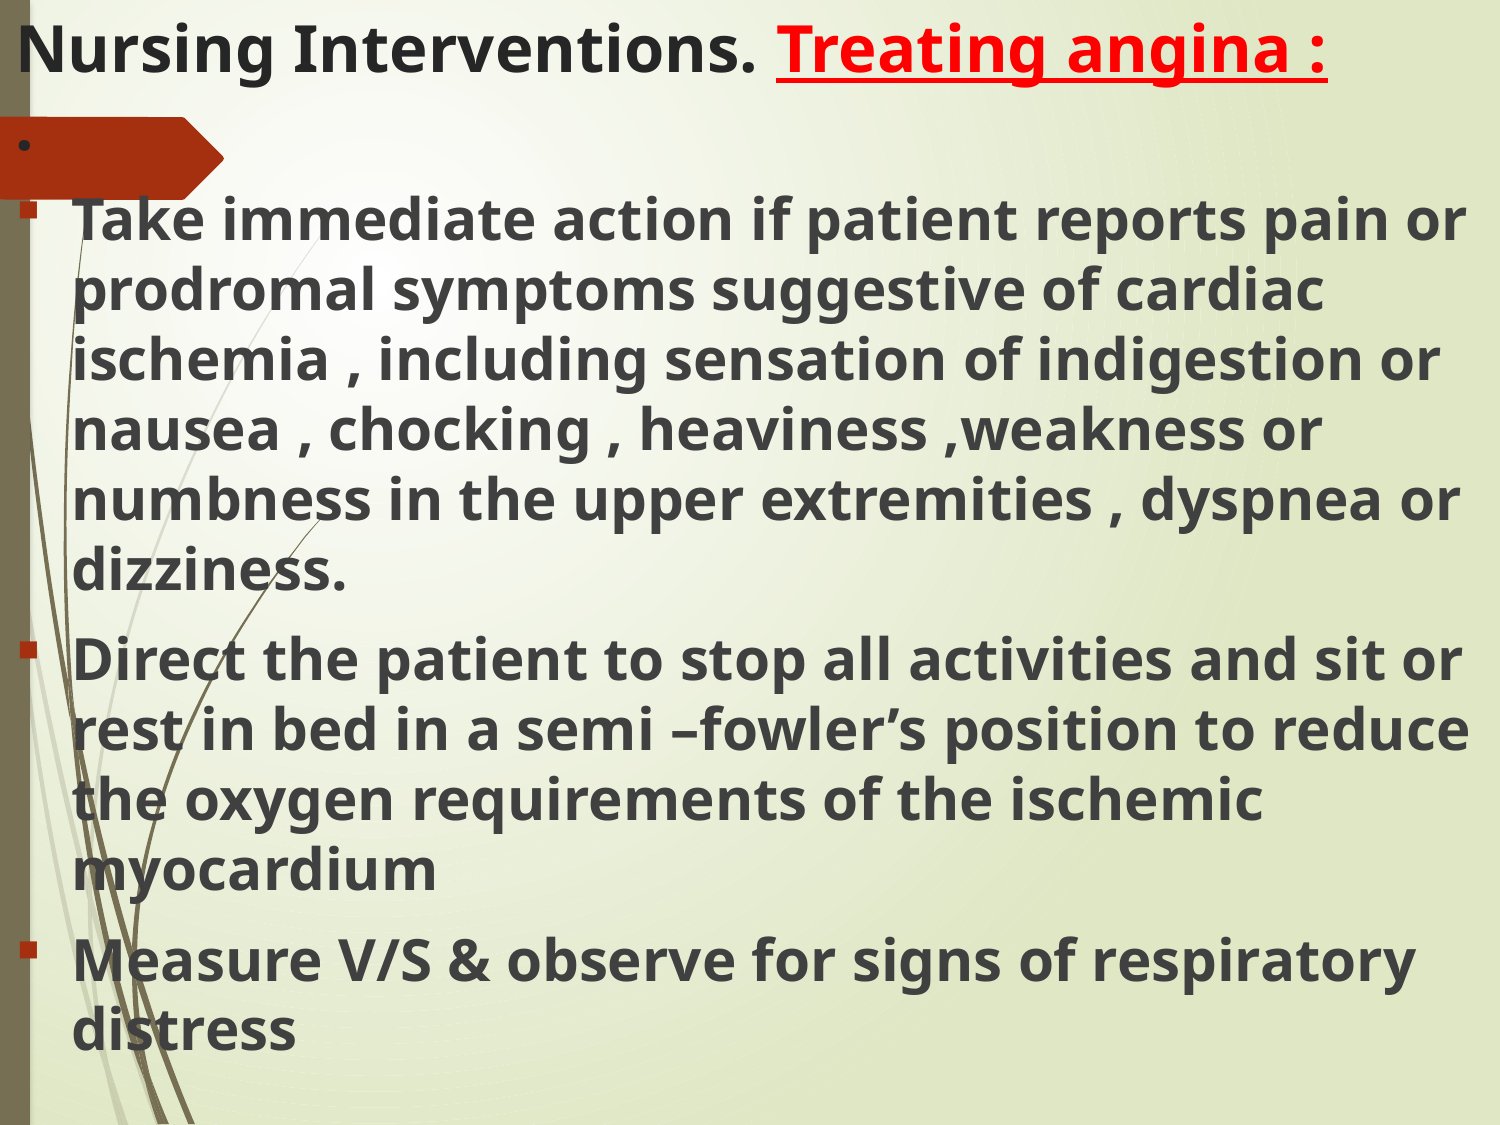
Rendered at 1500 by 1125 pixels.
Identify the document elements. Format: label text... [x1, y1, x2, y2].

title Nursing Interventions. Treating angina : . [0, 0, 1500, 174]
list Take immediate action if patient reports pain or prodromal symptoms suggestive of cardiac ischemia , including sensation of indigestion or nausea , chocking , heaviness ,weakness or numbness in the upper extremities , dyspnea or dizziness. Direct the patient to stop all activities and sit or rest in bed in a semi –fowler’s position to reduce the oxygen requirements of the ischemic myocardium Measure V/S & observe for signs of respiratory distress [0, 174, 1500, 1125]
